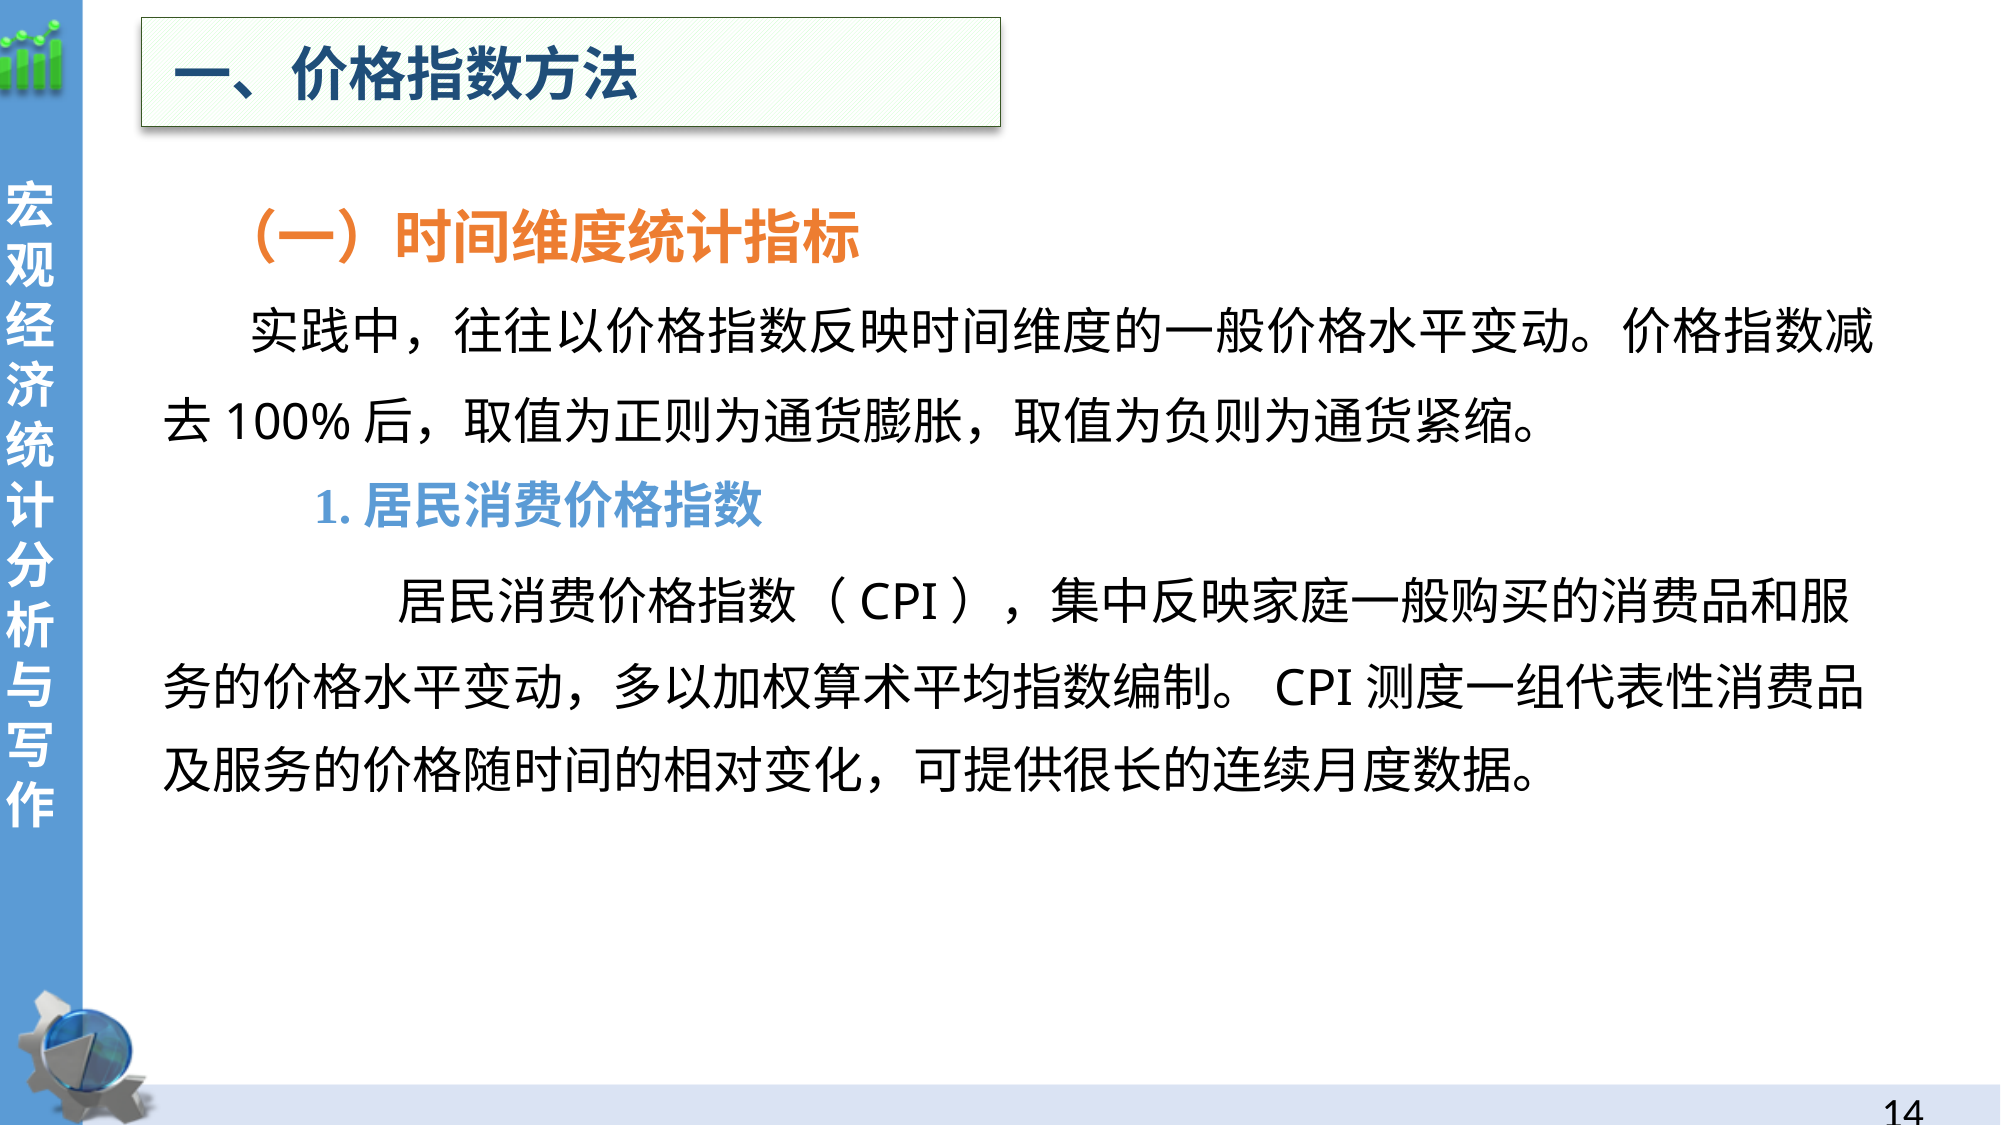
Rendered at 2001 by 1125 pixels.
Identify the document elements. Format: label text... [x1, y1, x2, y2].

text_box [1786, 1085, 1940, 1125]
text_box （一）时间维度统计指标 实践中，往往以价格指数反映时间维度的一般价格水平变动。价格指数减去100%后，取值为正则为通货膨胀，取值为负则为通货紧缩。 1.居民消费价格指数 居民消费价格指数（CPI），集中反映家庭一般购买的消费品和服务的价格水平变动，多以加权算术平均指数编制。CPI测度一组代表性消费品及服务的价格随时间的相对变化，可提供很长的连续月度数据。 [148, 183, 1890, 1053]
picture [0, 0, 2001, 1125]
text_box 一、价格指数方法 [141, 17, 1000, 127]
